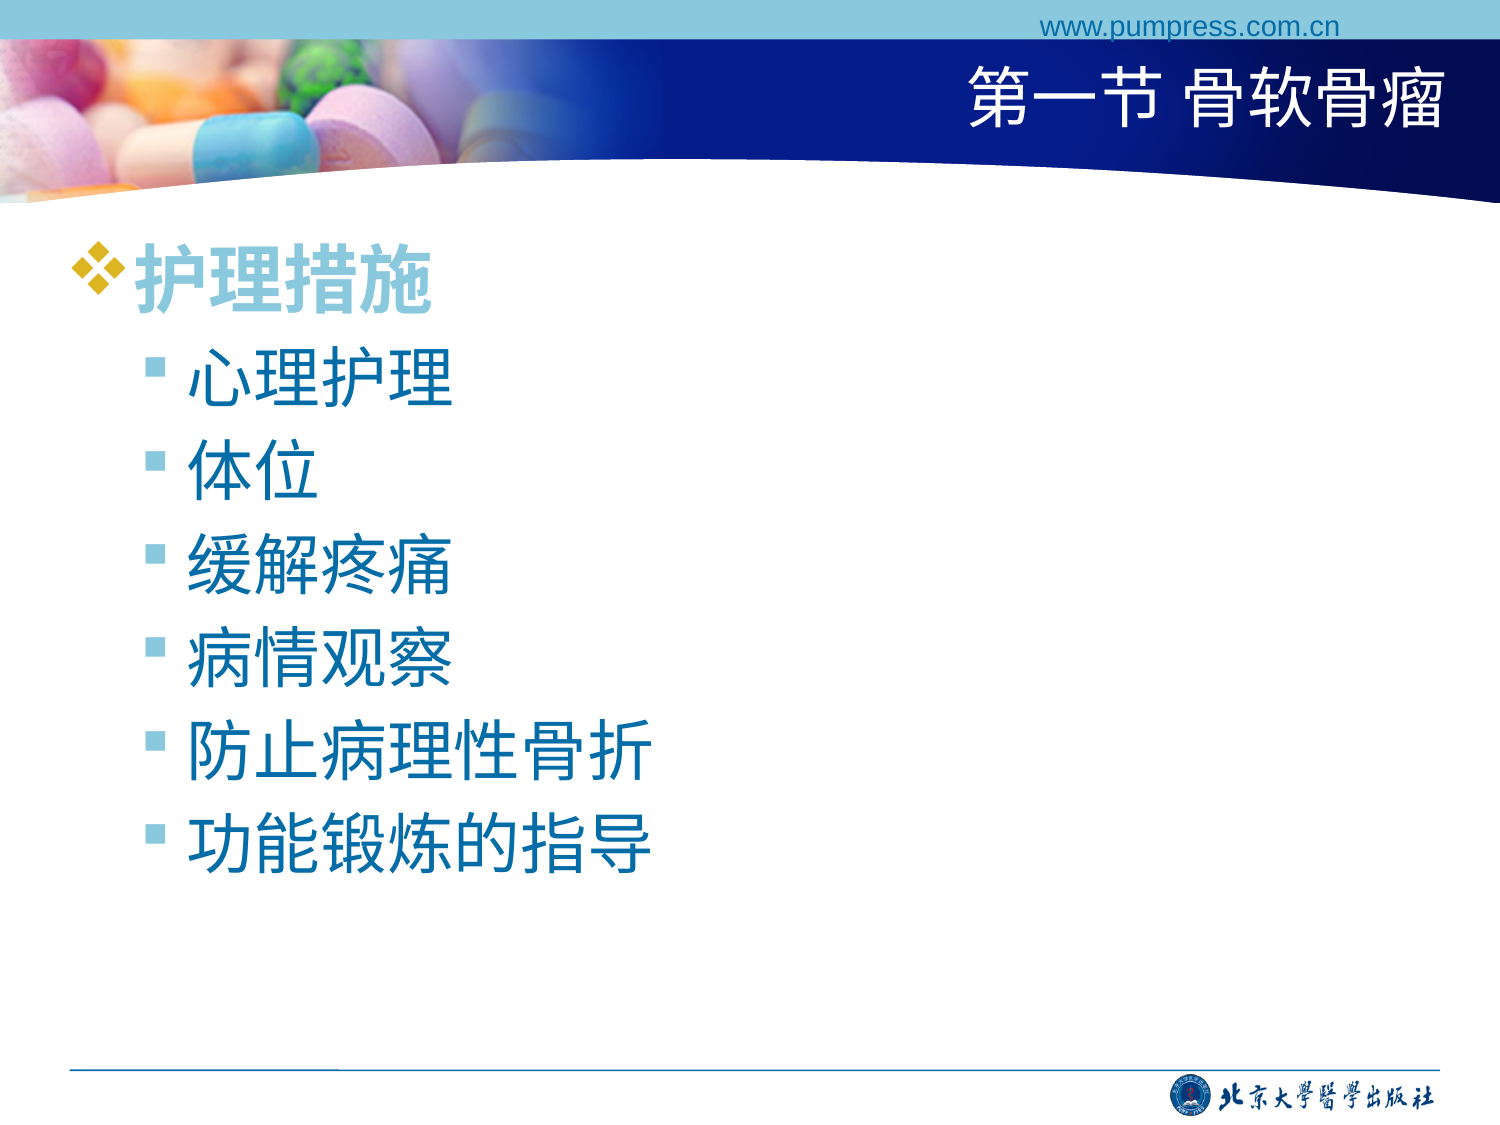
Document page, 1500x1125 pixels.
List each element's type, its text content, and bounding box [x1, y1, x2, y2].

picture [0, 40, 1500, 203]
slide_number www.pumpress.com.cn [1025, 0, 1463, 38]
list 护理措施 心理护理 体位 缓解疼痛 病情观察 防止病理性骨折 功能锻炼的指导 [49, 224, 1463, 1026]
title 第一节 骨软骨瘤 [137, 49, 1463, 143]
picture [1170, 1074, 1436, 1118]
